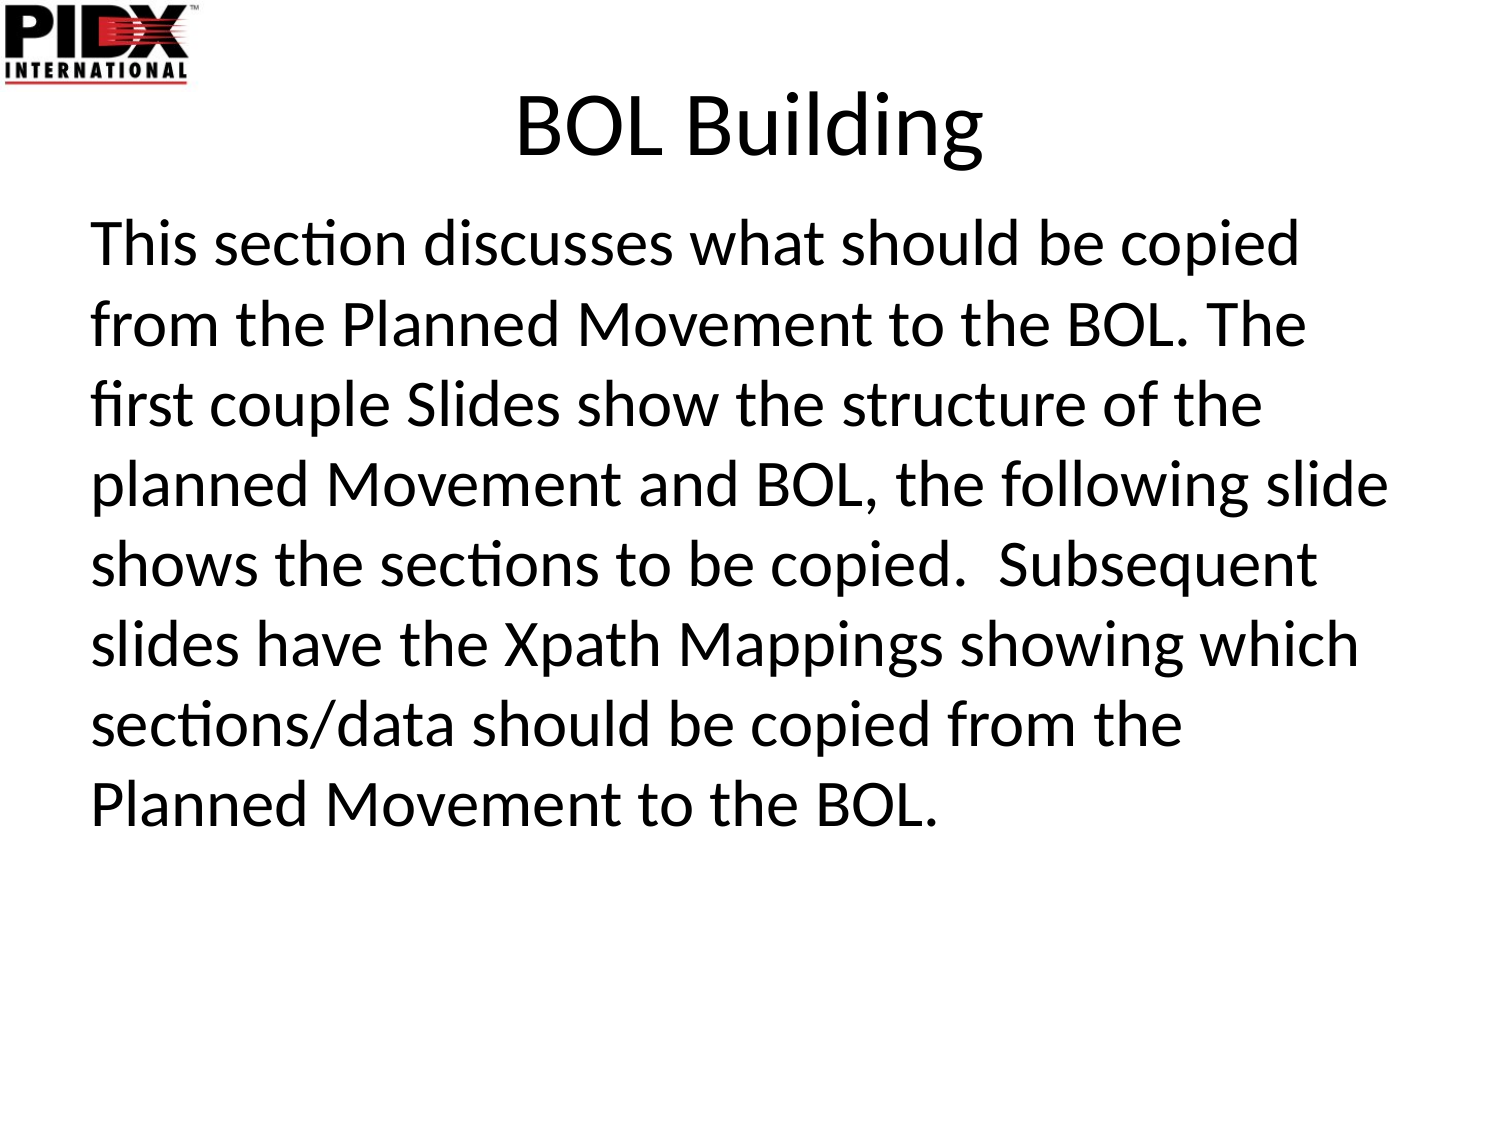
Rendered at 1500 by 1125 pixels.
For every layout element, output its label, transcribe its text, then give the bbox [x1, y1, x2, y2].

title BOL Building [75, 45, 1425, 191]
picture [0, 0, 205, 92]
list This section discusses what should be copied from the Planned Movement to the BOL. The first couple Slides show the structure of the planned Movement and BOL, the following slide shows the sections to be copied. Subsequent slides have the Xpath Mappings showing which sections/data should be copied from the Planned Movement to the BOL. [75, 191, 1425, 1005]
